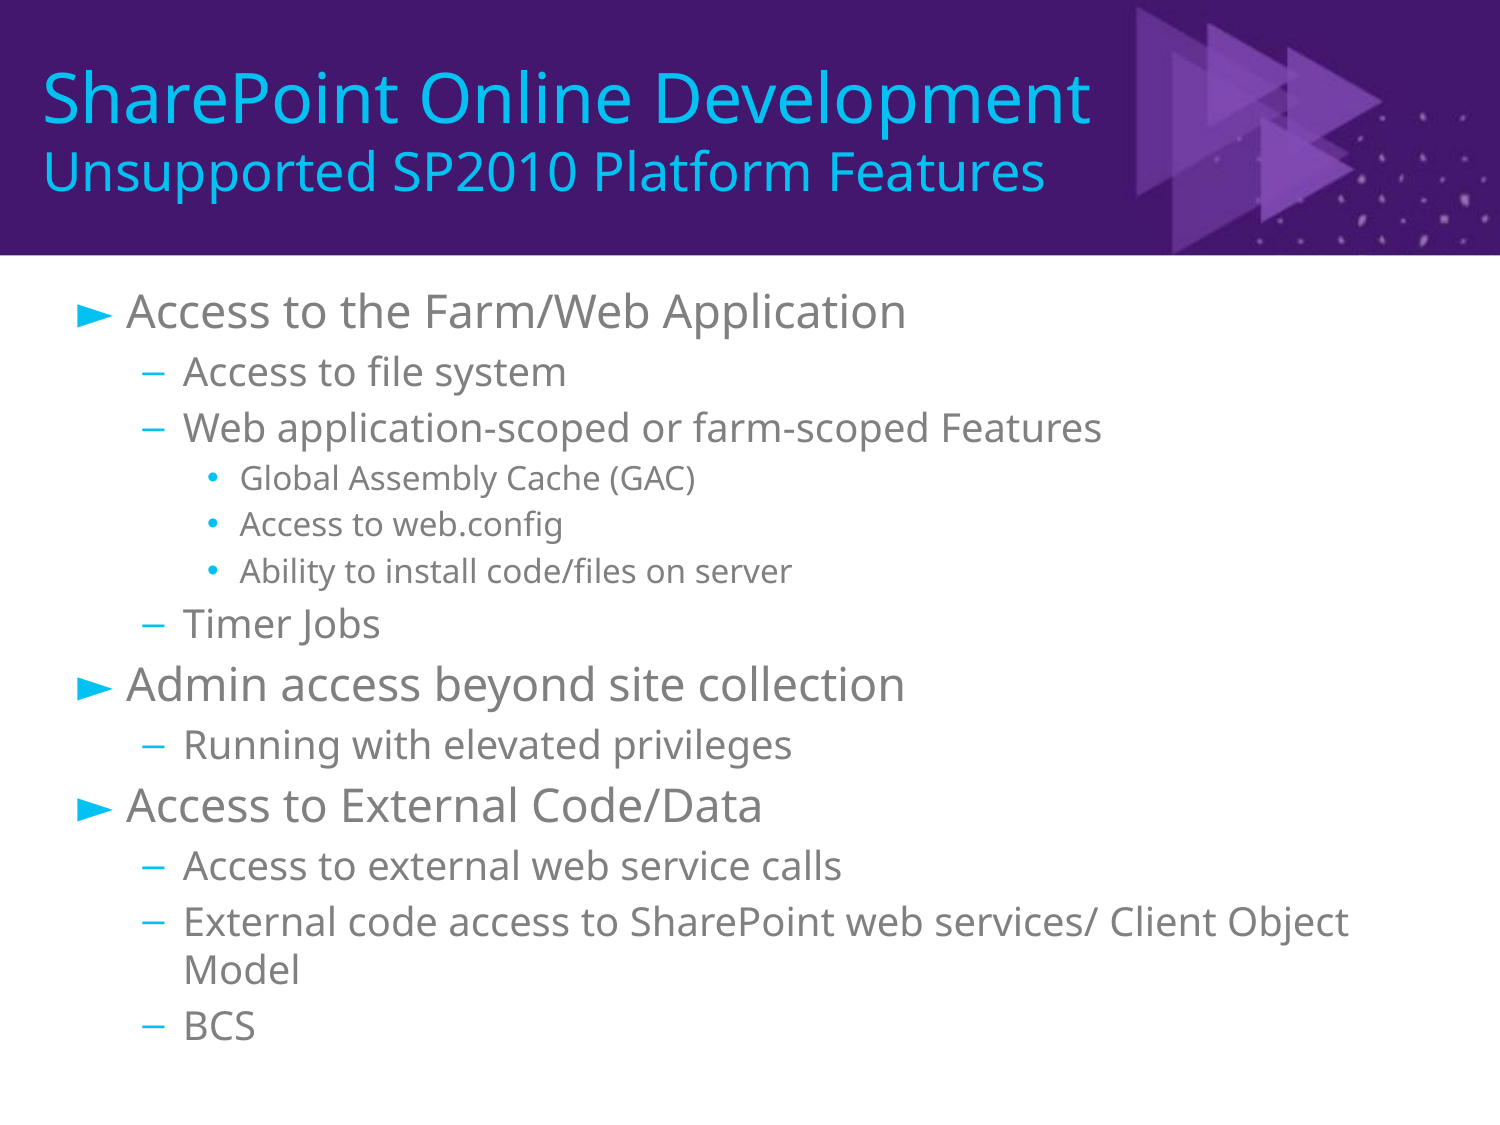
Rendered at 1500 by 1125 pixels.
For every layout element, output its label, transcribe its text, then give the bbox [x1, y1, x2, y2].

picture [0, 0, 1500, 255]
list Access to the Farm/Web Application Access to file system Web application-scoped or farm-scoped Features Global Assembly Cache (GAC) Access to web.config Ability to install code/files on server Timer Jobs Admin access beyond site collection Running with elevated privileges Access to External Code/Data Access to external web service calls External code access to SharePoint web services/ Client Object Model BCS [62, 275, 1438, 1063]
title SharePoint Online Development Unsupported SP2010 Platform Features [27, 45, 1500, 210]
